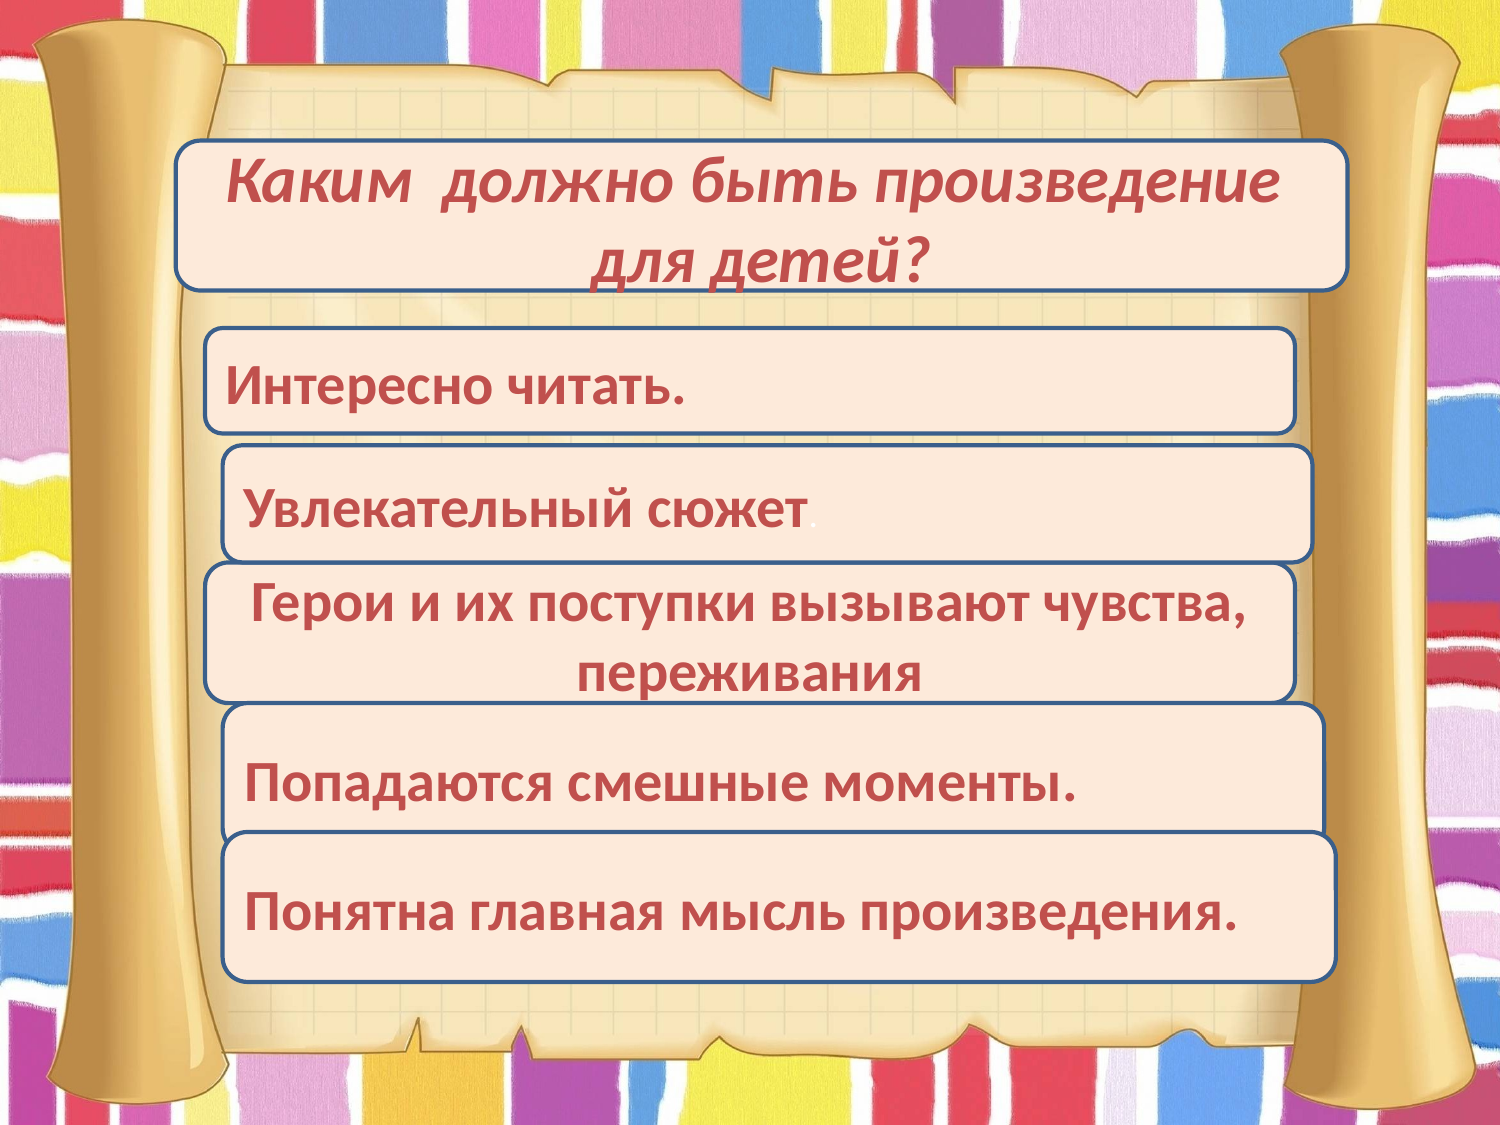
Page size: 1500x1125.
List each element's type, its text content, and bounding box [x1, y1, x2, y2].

text_box Попадаются смешные моменты. [220, 700, 1327, 842]
text_box Увлекательный сюжет. [220, 443, 1315, 565]
text_box Каким должно быть произведение для детей? [173, 138, 1350, 293]
text_box Понятна главная мысль произведения. [220, 829, 1338, 985]
picture [0, 0, 1500, 1125]
text_box Герои и их поступки вызывают чувства, переживания [202, 560, 1298, 706]
text_box Интересно читать. [202, 325, 1298, 436]
